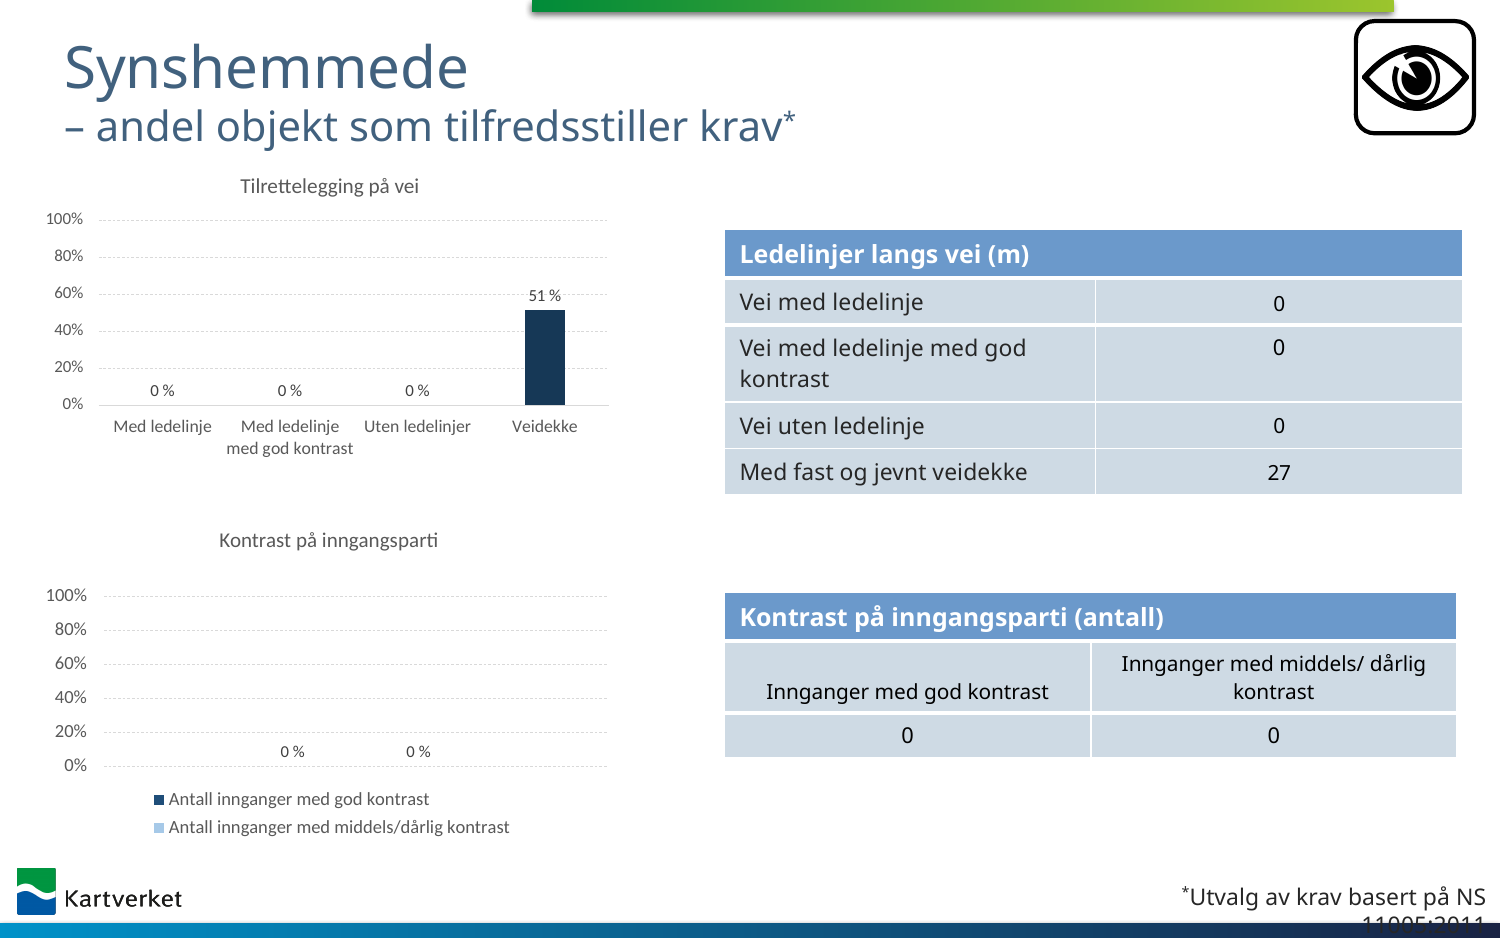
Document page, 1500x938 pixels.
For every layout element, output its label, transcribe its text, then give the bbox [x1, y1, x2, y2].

table_header Ledelinjer langs vei (m) [725, 230, 1462, 276]
picture [41, 520, 617, 846]
table_cell Vei med ledelinje [725, 280, 1095, 323]
table_cell 0 [1096, 280, 1462, 323]
table_cell Vei med ledelinje med god kontrast [725, 327, 1095, 401]
table_cell 0 [1096, 403, 1462, 448]
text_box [1355, 20, 1475, 134]
picture [41, 166, 619, 492]
table_cell 27 [1096, 449, 1462, 494]
table_cell Innganger med middels/ dårlig kontrast [1092, 643, 1456, 711]
text_box Synshemmede – andel objekt som tilfredsstiller krav* [49, 24, 1431, 158]
table_cell 0 [725, 715, 1090, 757]
table_cell 0 [1096, 327, 1462, 401]
table_cell Vei uten ledelinje [725, 403, 1095, 448]
table_cell Innganger med god kontrast [725, 643, 1090, 711]
table_cell Med fast og jevnt veidekke [725, 449, 1095, 494]
table_header Kontrast på inngangsparti (antall) [725, 593, 1456, 639]
text_box *Utvalg av krav basert på NS 11005:2011 [1068, 873, 1500, 938]
table_cell 0 [1092, 715, 1456, 757]
